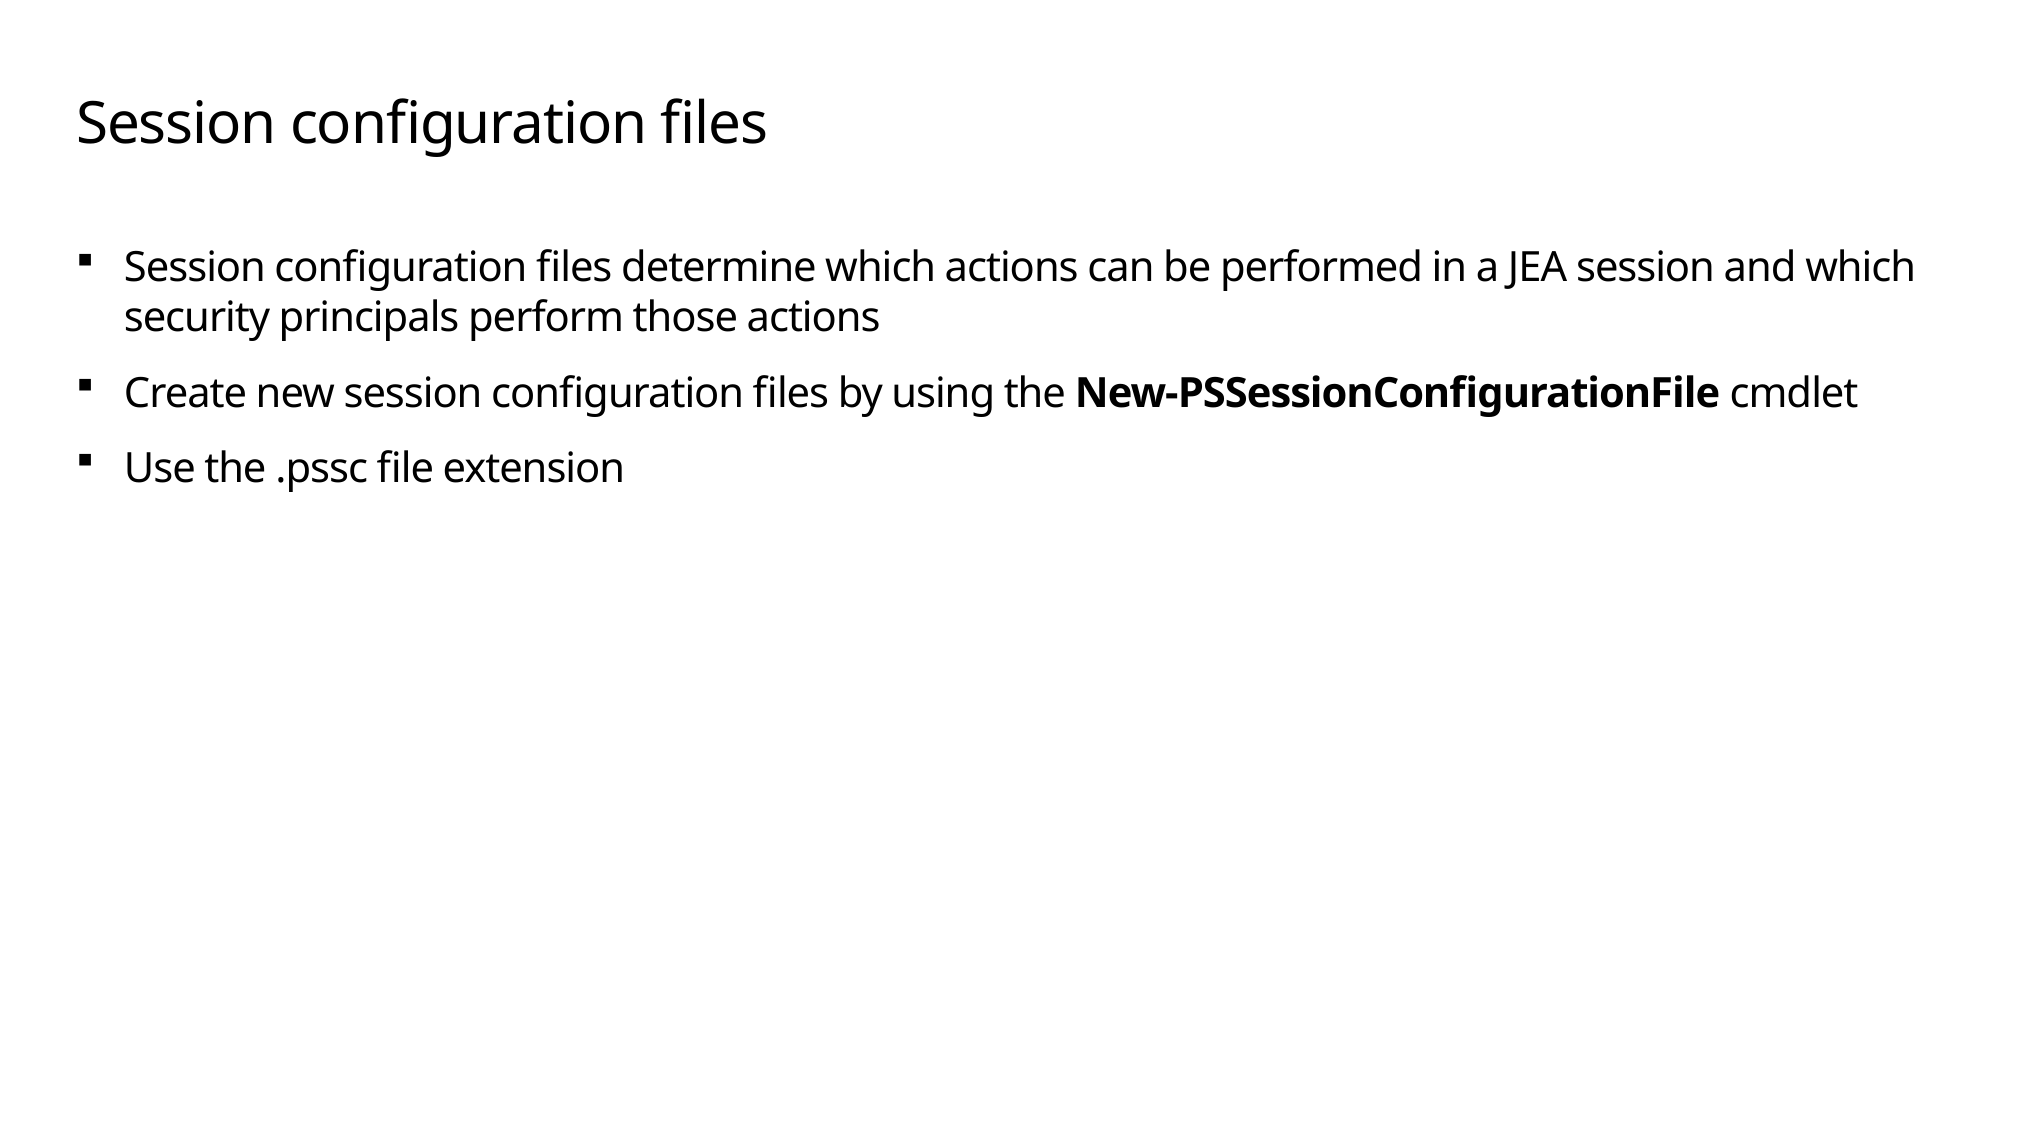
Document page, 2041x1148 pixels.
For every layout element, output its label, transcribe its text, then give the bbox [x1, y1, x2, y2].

title Session configuration files [76, 93, 1968, 161]
list Session configuration files determine which actions can be performed in a JEA session and which security principals perform those actions Create new session configuration files by using the New-PSSessionConfigurationFile cmdlet Use the .pssc file extension [76, 240, 1970, 1074]
